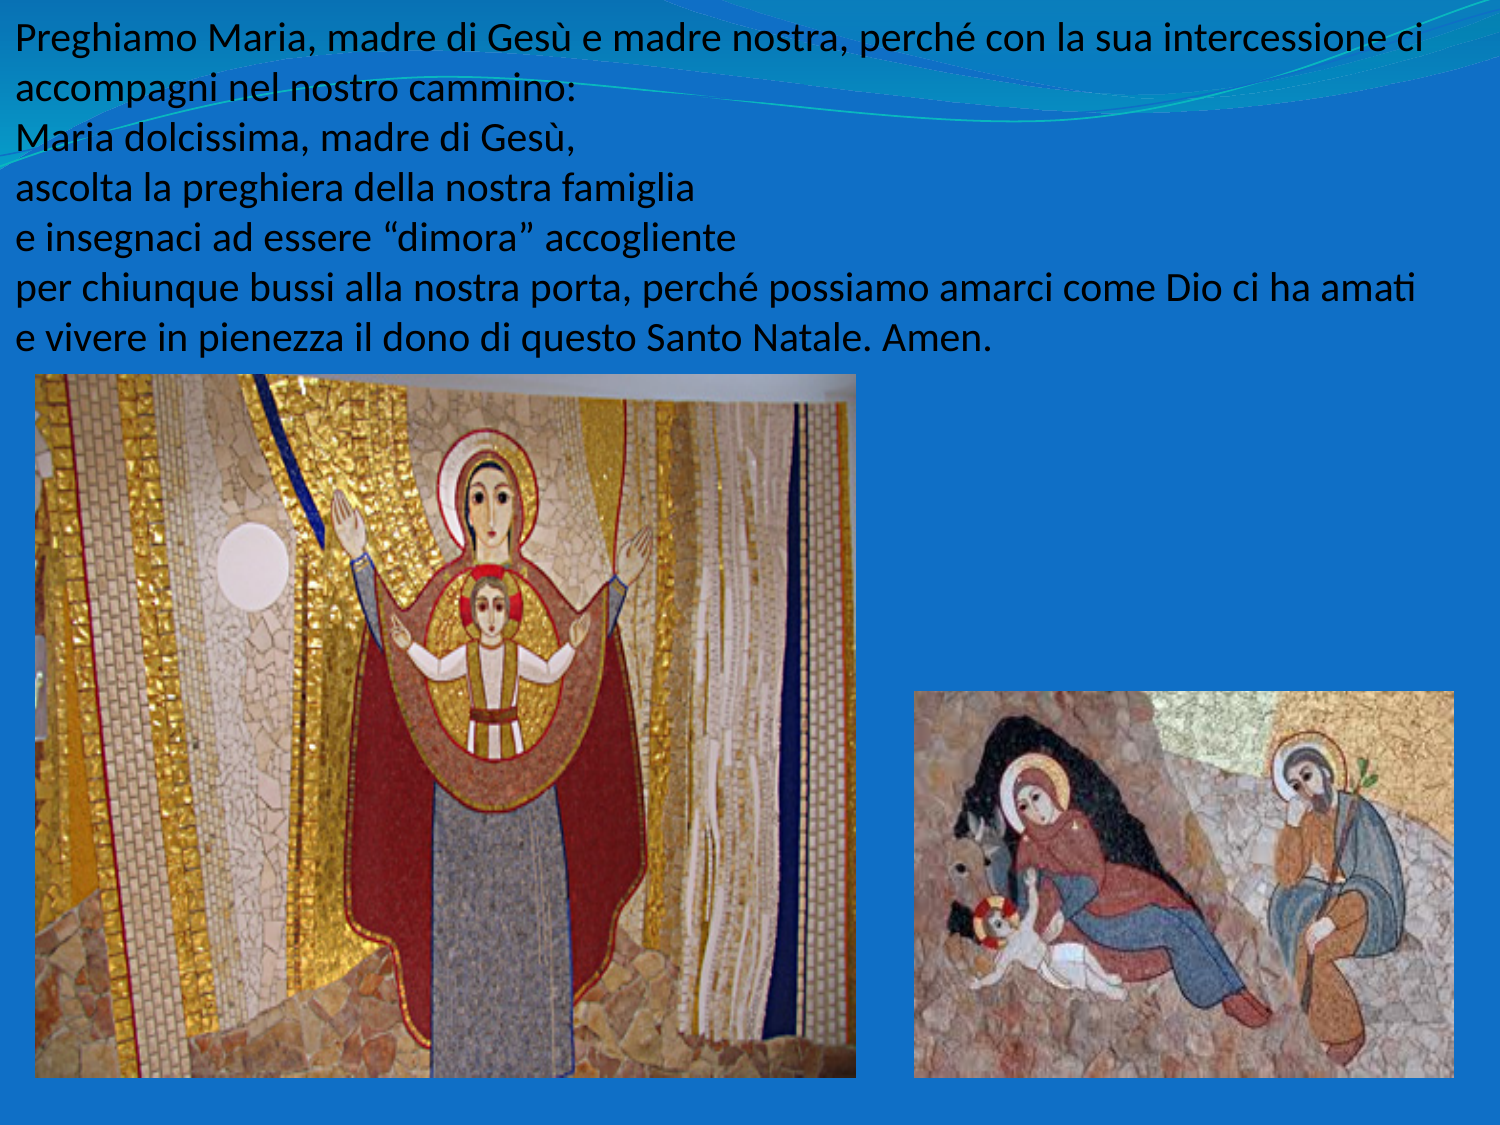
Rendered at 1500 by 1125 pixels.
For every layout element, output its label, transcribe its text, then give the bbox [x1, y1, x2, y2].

text_box Preghiamo Maria, madre di Gesù e madre nostra, perché con la sua intercessione ci accompagni nel nostro cammino: Maria dolcissima, madre di Gesù, ascolta la preghiera della nostra famiglia e insegnaci ad essere “dimora” accogliente per chiunque bussi alla nostra porta, perché possiamo amarci come Dio ci ha amati e vivere in pienezza il dono di questo Santo Natale. Amen. [0, 1, 1500, 417]
picture [913, 691, 1454, 1078]
picture [34, 374, 856, 1079]
